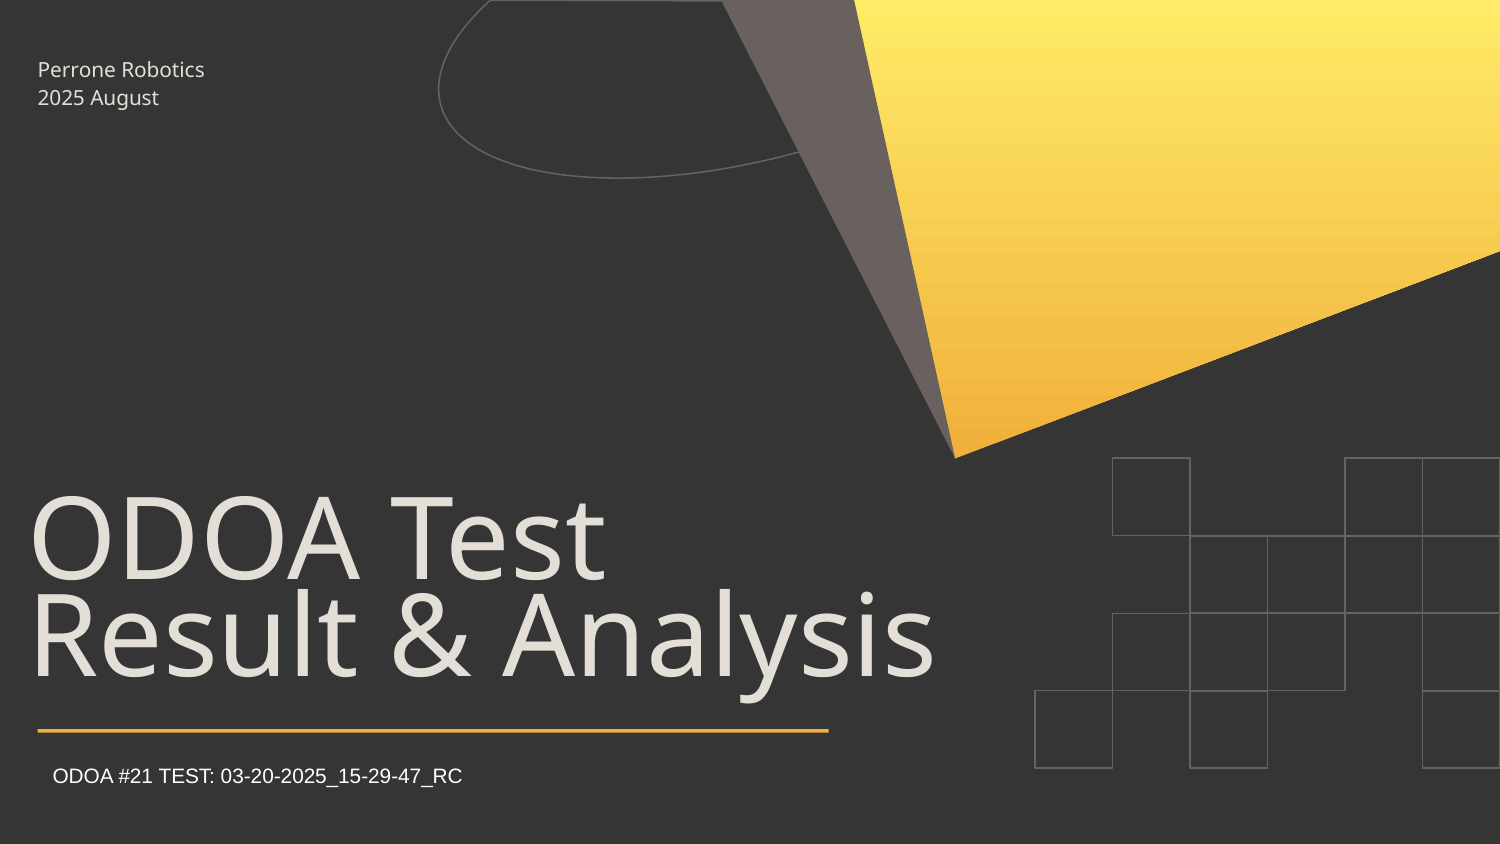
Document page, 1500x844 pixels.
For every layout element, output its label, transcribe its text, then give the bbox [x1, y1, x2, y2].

text_box ODOA #21 TEST: 03-20-2025_15-29-47_RC [37, 750, 530, 801]
title ODOA Test Result & Analysis [12, 474, 977, 711]
subtitle Perrone Robotics 2025 August [22, 37, 378, 126]
